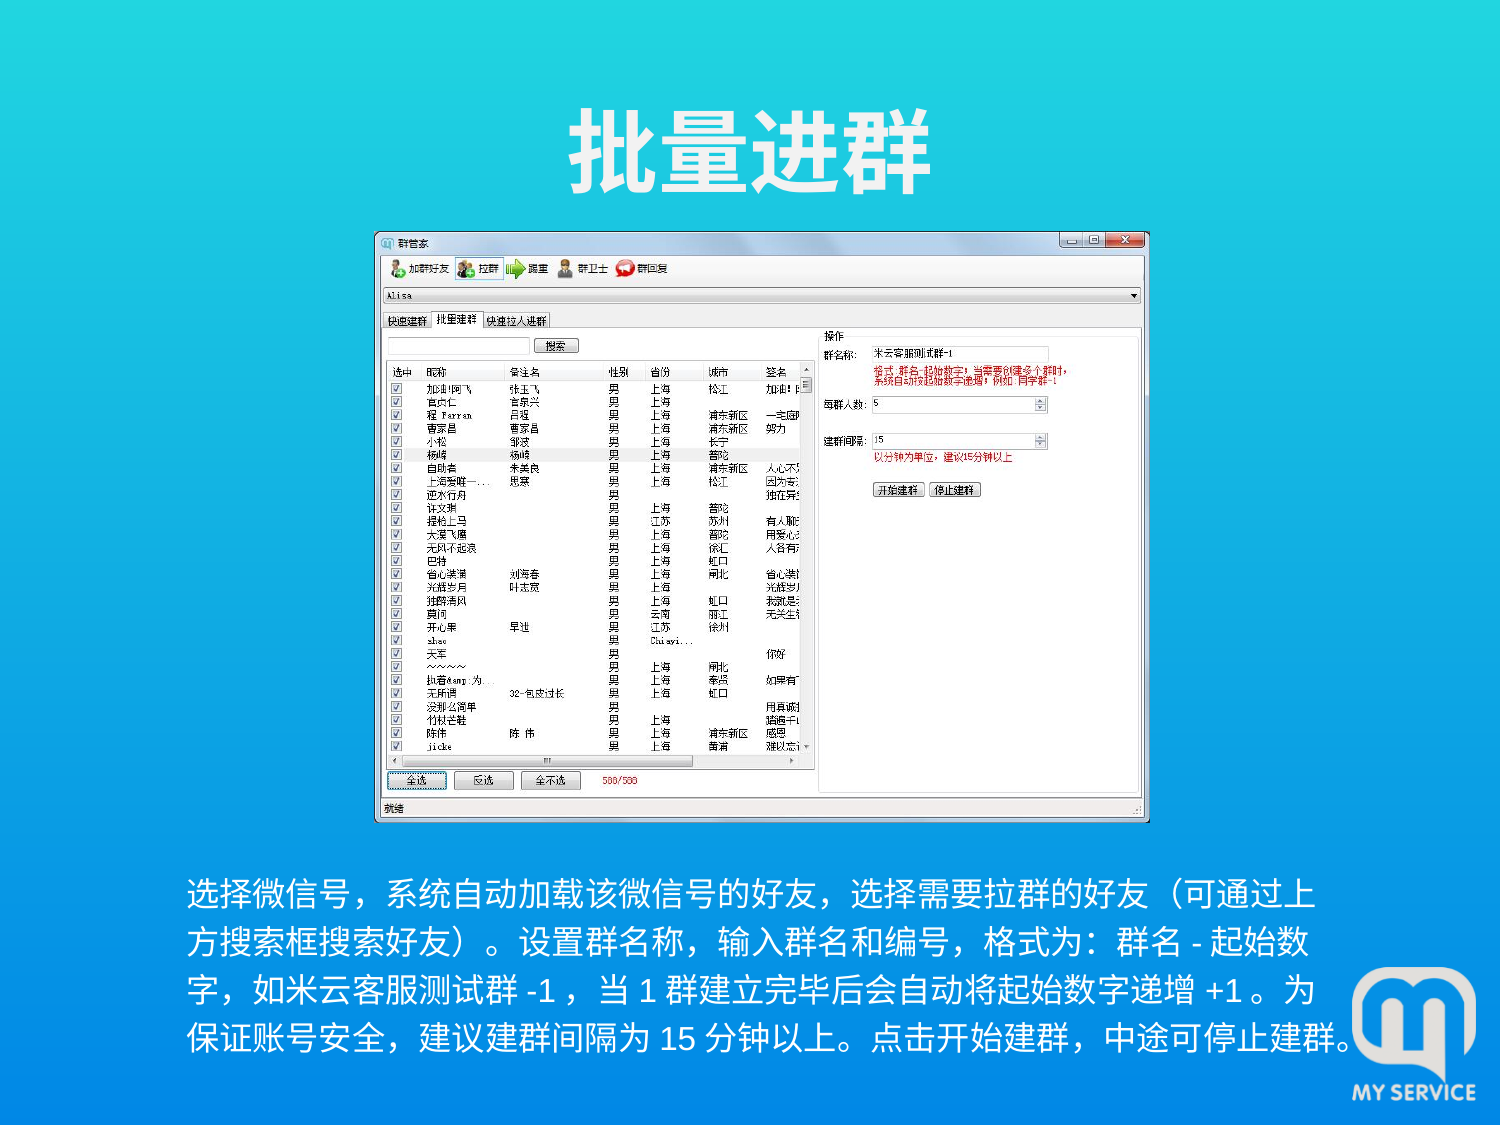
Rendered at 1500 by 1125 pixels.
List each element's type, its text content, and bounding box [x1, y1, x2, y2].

text_box 选择微信号，系统自动加载该微信号的好友，选择需要拉群的好友（可通过上方搜索框搜索好友）。设置群名称，输入群名和编号，格式为：群名-起始数字，如米云客服测试群-1，当1群建立完毕后会自动将起始数字递增+1。为保证账号安全，建议建群间隔为15分钟以上。点击开始建群，中途可停止建群。 [171, 858, 1353, 1065]
title 批量进群 [75, 45, 1425, 233]
picture [1352, 967, 1476, 1107]
picture [0, 231, 1500, 822]
